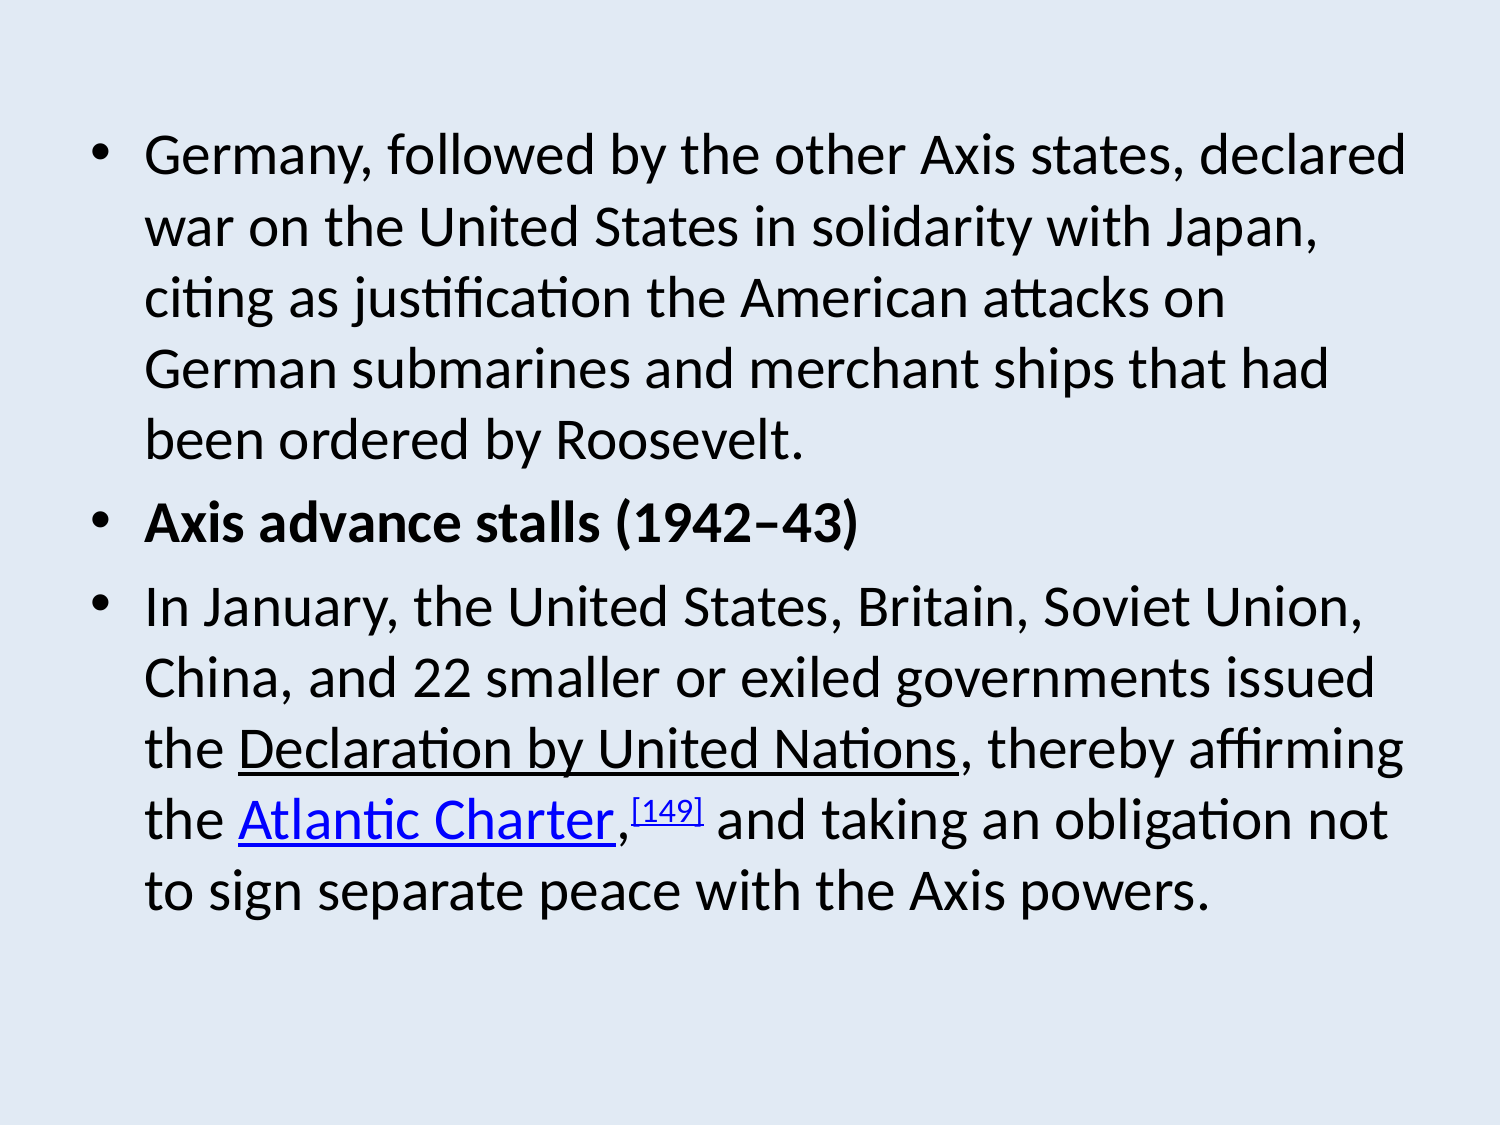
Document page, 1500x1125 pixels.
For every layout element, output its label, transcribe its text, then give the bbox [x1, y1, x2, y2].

list Germany, followed by the other Axis states, declared war on the United States in solidarity with Japan, citing as justification the American attacks on German submarines and merchant ships that had been ordered by Roosevelt. Axis advance stalls (1942–43) In January, the United States, Britain, Soviet Union, China, and 22 smaller or exiled governments issued the Declaration by United Nations, thereby affirming the Atlantic Charter,[149] and taking an obligation not to sign separate peace with the Axis powers. [75, 24, 1425, 1005]
